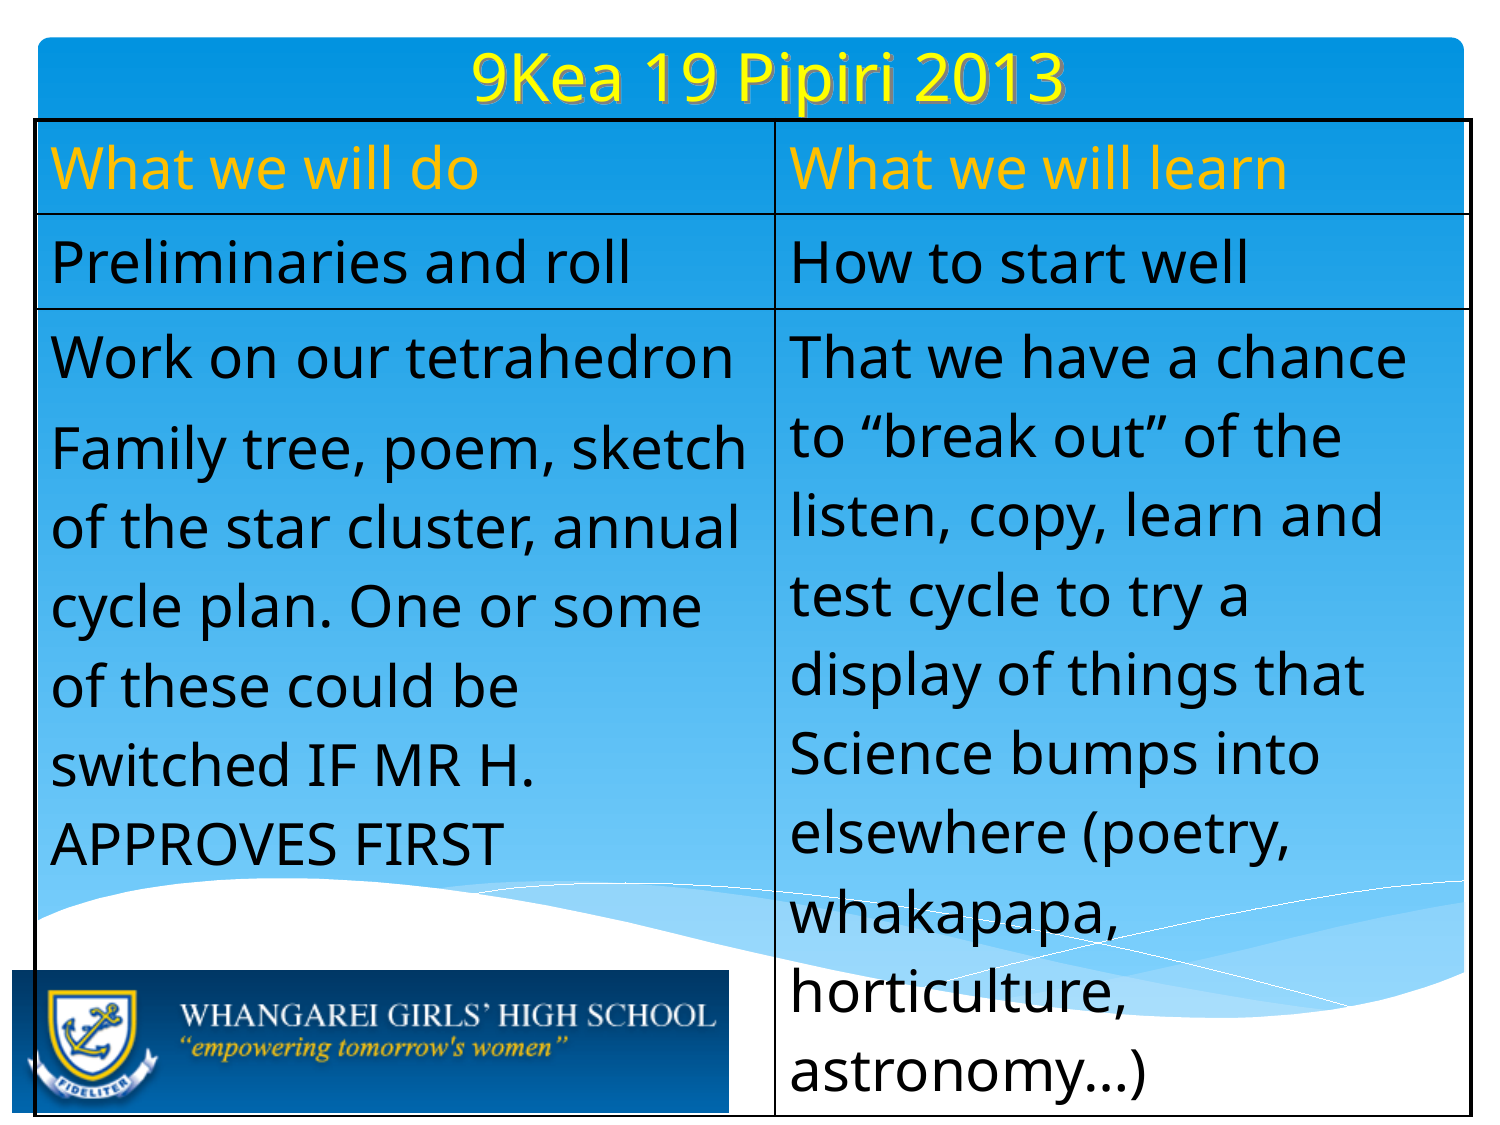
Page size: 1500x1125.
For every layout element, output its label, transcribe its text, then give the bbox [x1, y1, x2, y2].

table_cell Preliminaries and roll [37, 215, 774, 308]
table_header What we will do [37, 122, 774, 213]
picture [12, 970, 729, 1113]
table_cell How to start well [776, 215, 1469, 308]
table_cell Work on our tetrahedron Family tree, poem, sketch of the star cluster, annual cycle plan. One or some of these could be switched IF MR H. APPROVES FIRST [37, 310, 774, 1115]
table_header What we will learn [776, 122, 1469, 213]
text_box 9Kea 19 Pipiri 2013 [162, 24, 1375, 118]
table_cell That we have a chance to “break out” of the listen, copy, learn and test cycle to try a display of things that Science bumps into elsewhere (poetry, whakapapa, horticulture, astronomy…) [776, 310, 1469, 1115]
